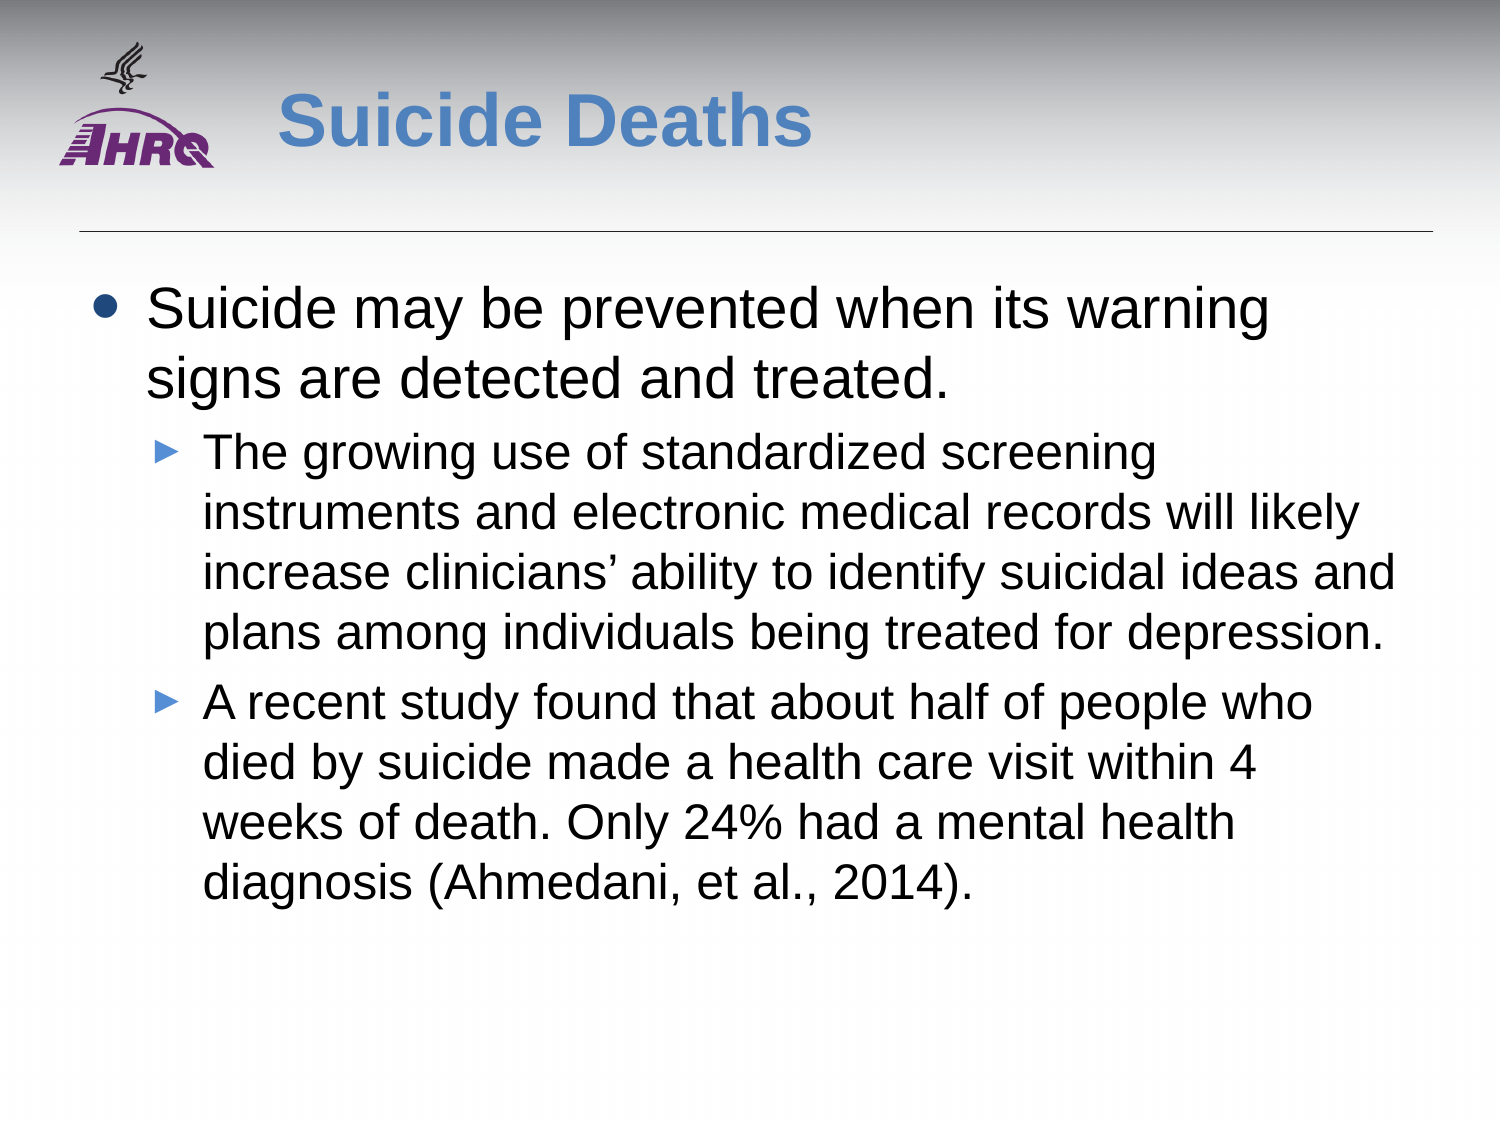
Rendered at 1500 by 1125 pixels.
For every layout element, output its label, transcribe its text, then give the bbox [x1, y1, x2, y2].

picture [0, 0, 1500, 1125]
list Suicide may be prevented when its warning signs are detected and treated. The growing use of standardized screening instruments and electronic medical records will likely increase clinicians’ ability to identify suicidal ideas and plans among individuals being treated for depression. A recent study found that about half of people who died by suicide made a health care visit within 4 weeks of death. Only 24% had a mental health diagnosis (Ahmedani, et al., 2014). [75, 262, 1425, 1005]
title Suicide Deaths [262, 45, 1425, 188]
